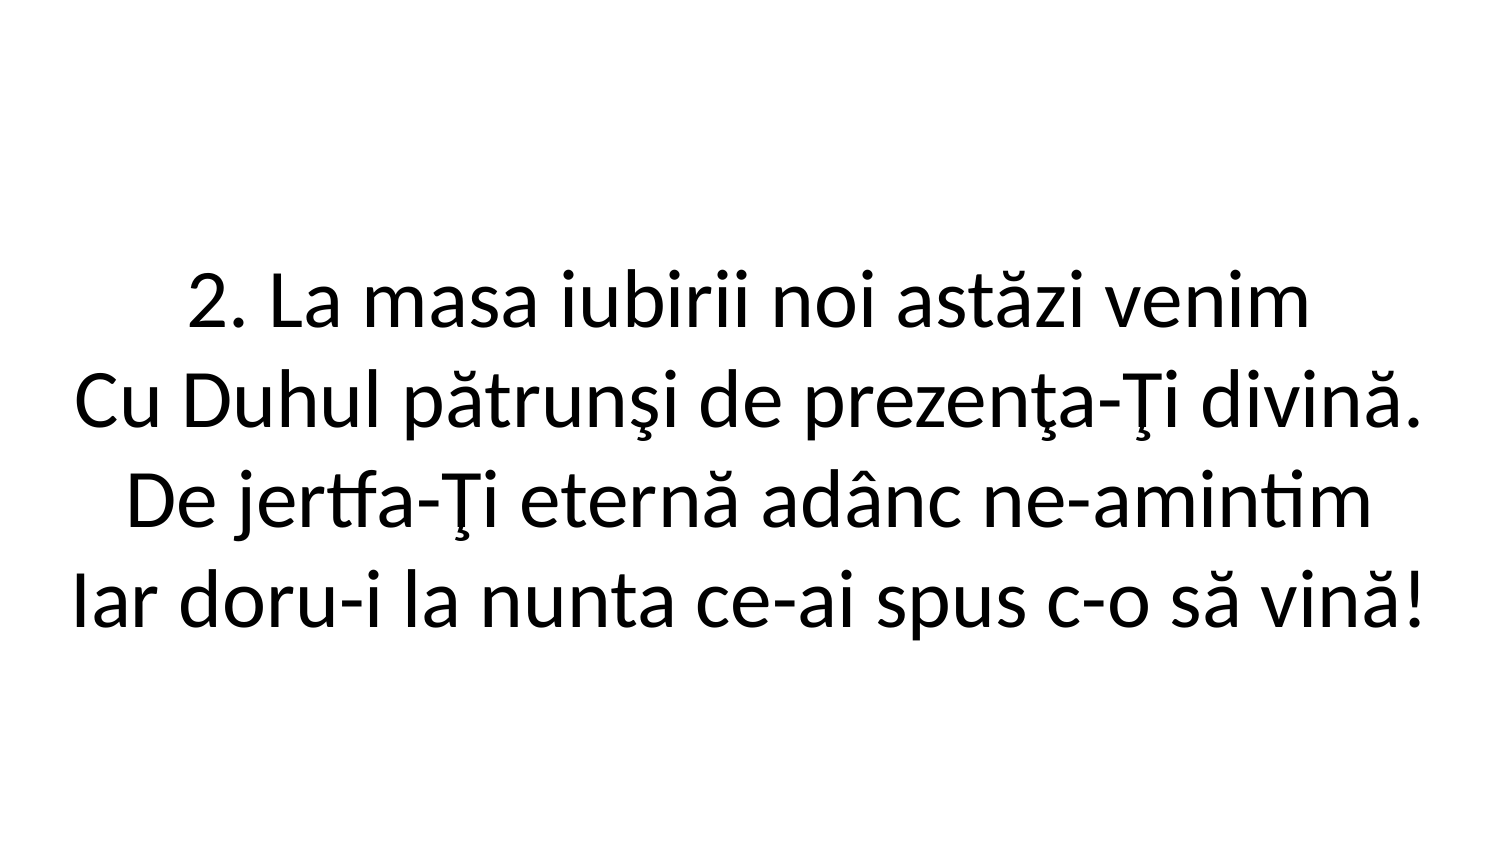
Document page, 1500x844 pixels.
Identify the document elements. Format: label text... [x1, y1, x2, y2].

text_box 2. La masa iubirii noi astăzi venim Cu Duhul pătrunşi de prezenţa-Ţi divină. De jertfa-Ţi eternă adânc ne-amintim Iar doru-i la nunta ce-ai spus c-o să vină! [55, 192, 1445, 652]
